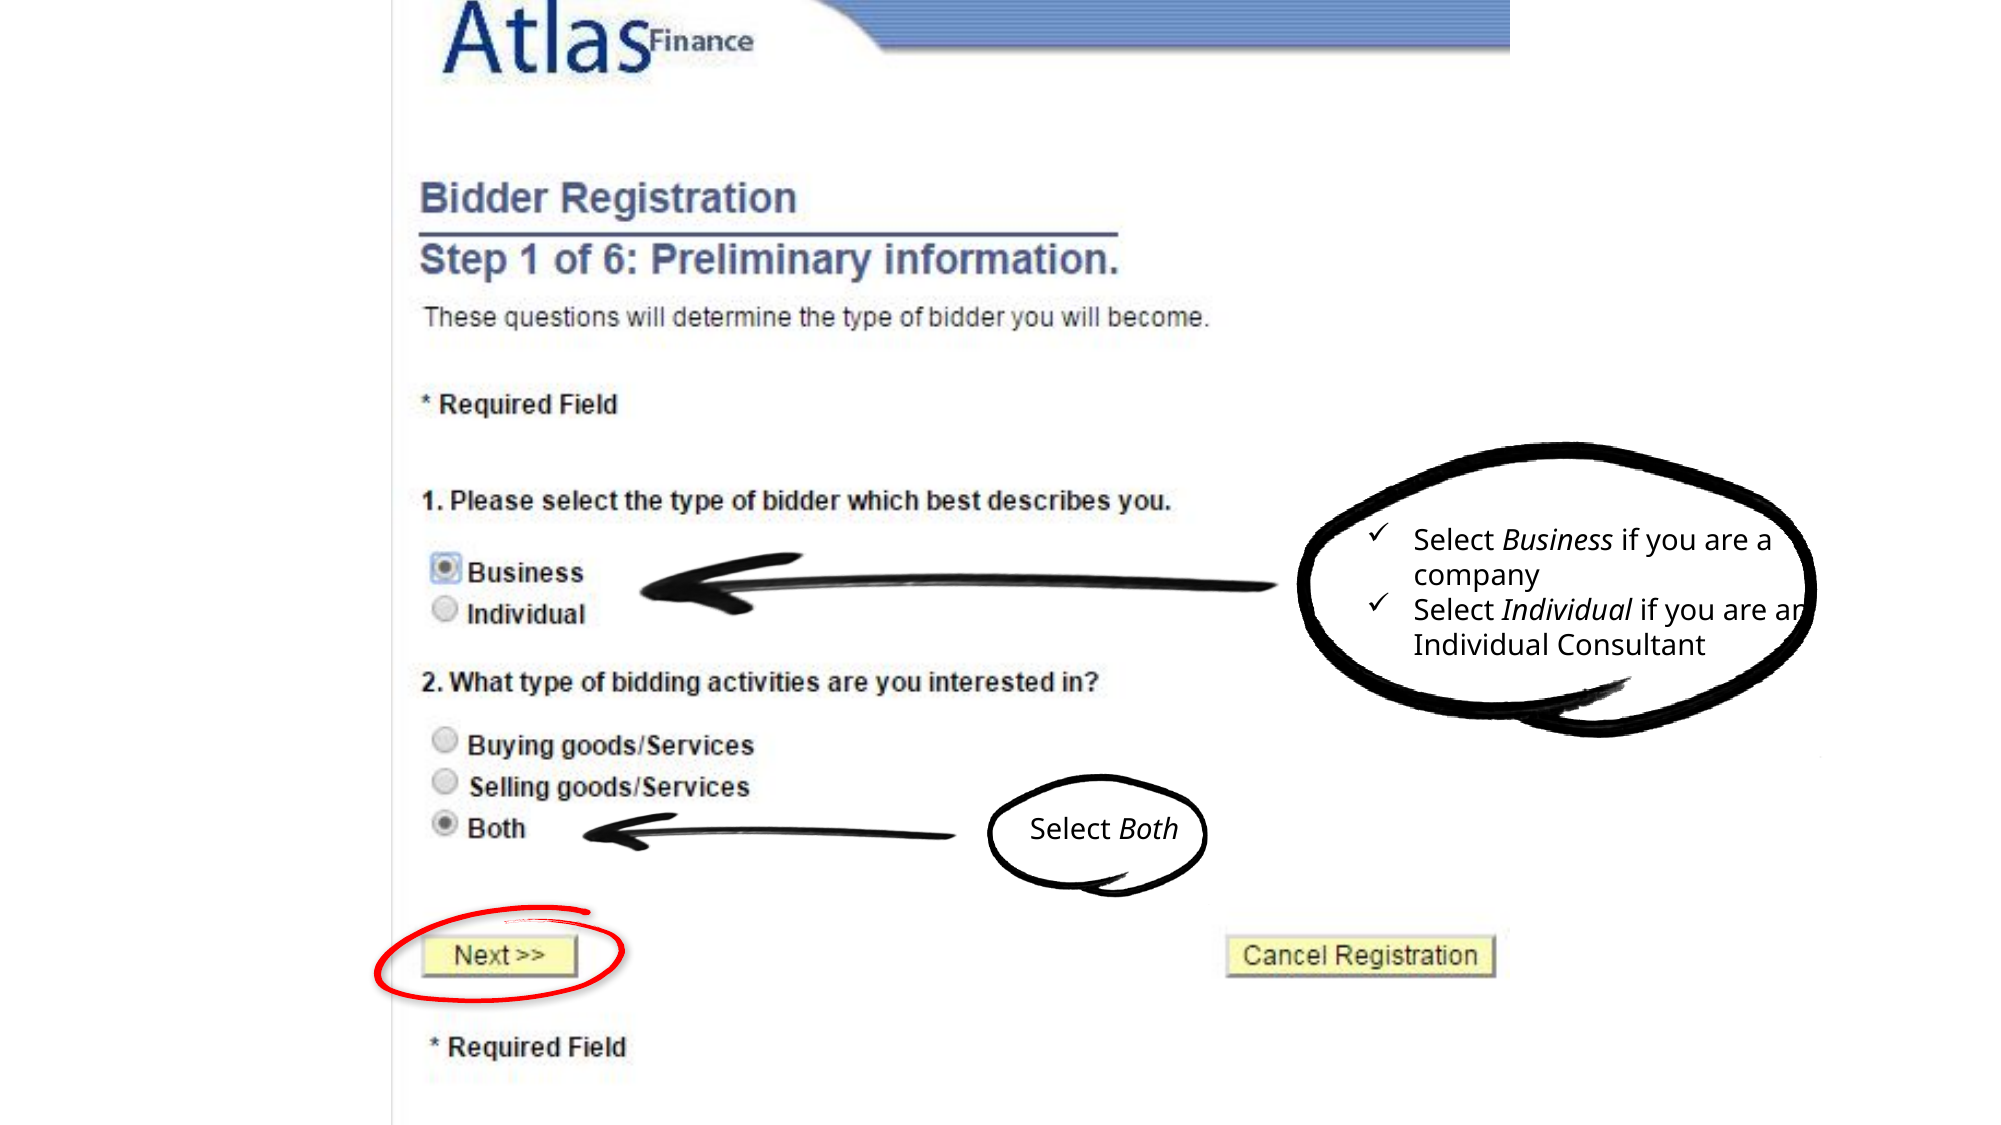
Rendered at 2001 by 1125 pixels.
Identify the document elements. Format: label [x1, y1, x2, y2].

text_box [582, 757, 1312, 905]
picture [391, 0, 1510, 1125]
text_box [373, 947, 391, 994]
text_box [639, 403, 1829, 758]
